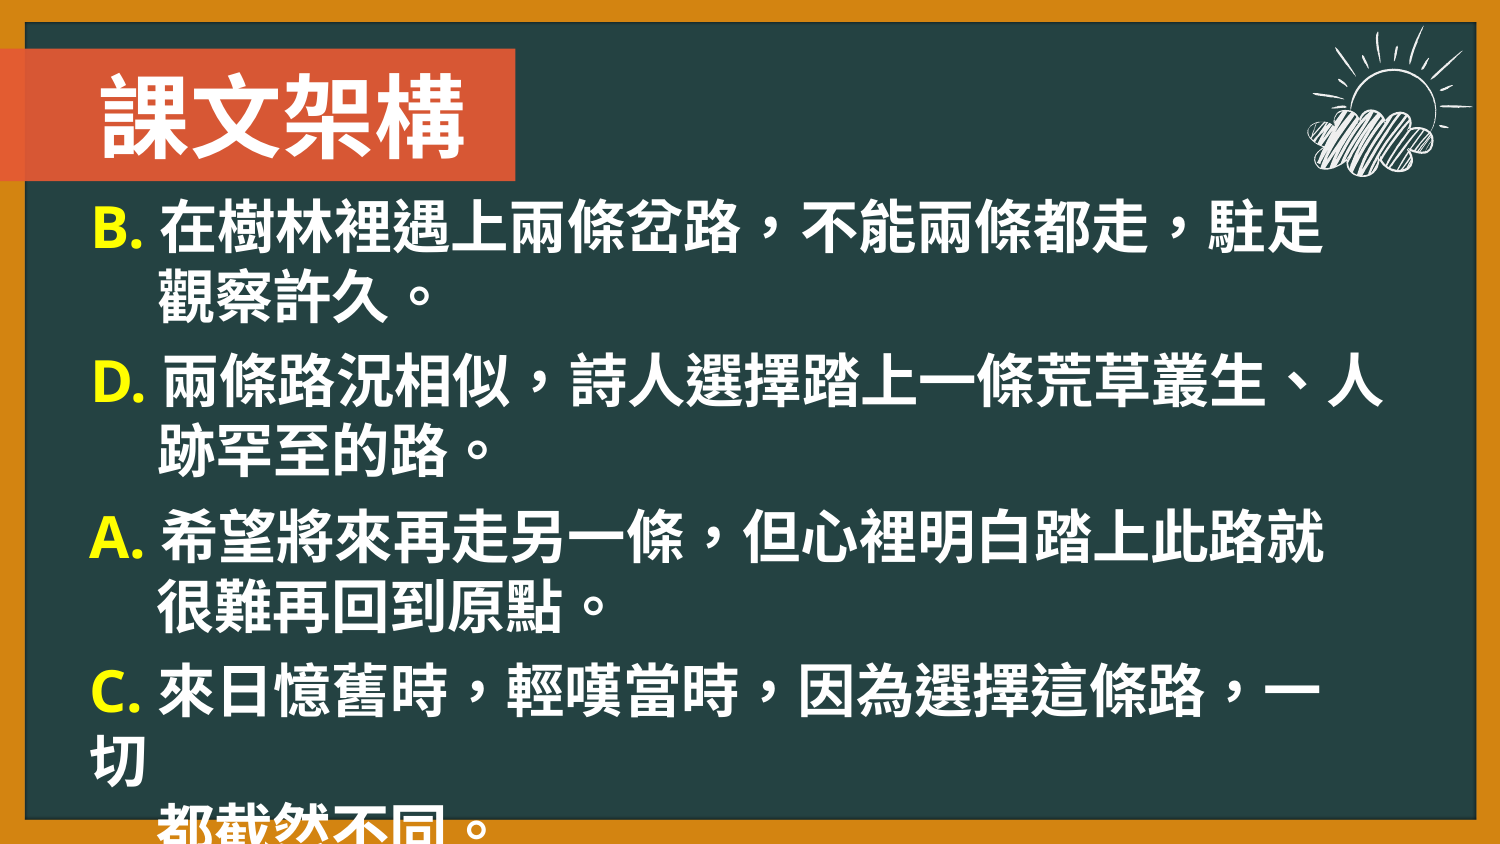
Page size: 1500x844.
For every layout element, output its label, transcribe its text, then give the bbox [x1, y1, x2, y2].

text_box C.來日憶舊時，輕嘆當時，因為選擇這條路，一切 都截然不同。 [74, 646, 1391, 844]
text_box A.希望將來再走另一條，但心裡明白踏上此路就 很難再回到原點。 [74, 492, 1391, 646]
text_box D.兩條路況相似，詩人選擇踏上一條荒草叢生、人 跡罕至的路。 [75, 336, 1453, 491]
text_box 課文架構 [0, 48, 516, 182]
text_box B.在樹林裡遇上兩條岔路，不能兩條都走，駐足 觀察許久。 [75, 182, 1354, 336]
picture [0, 0, 1500, 844]
